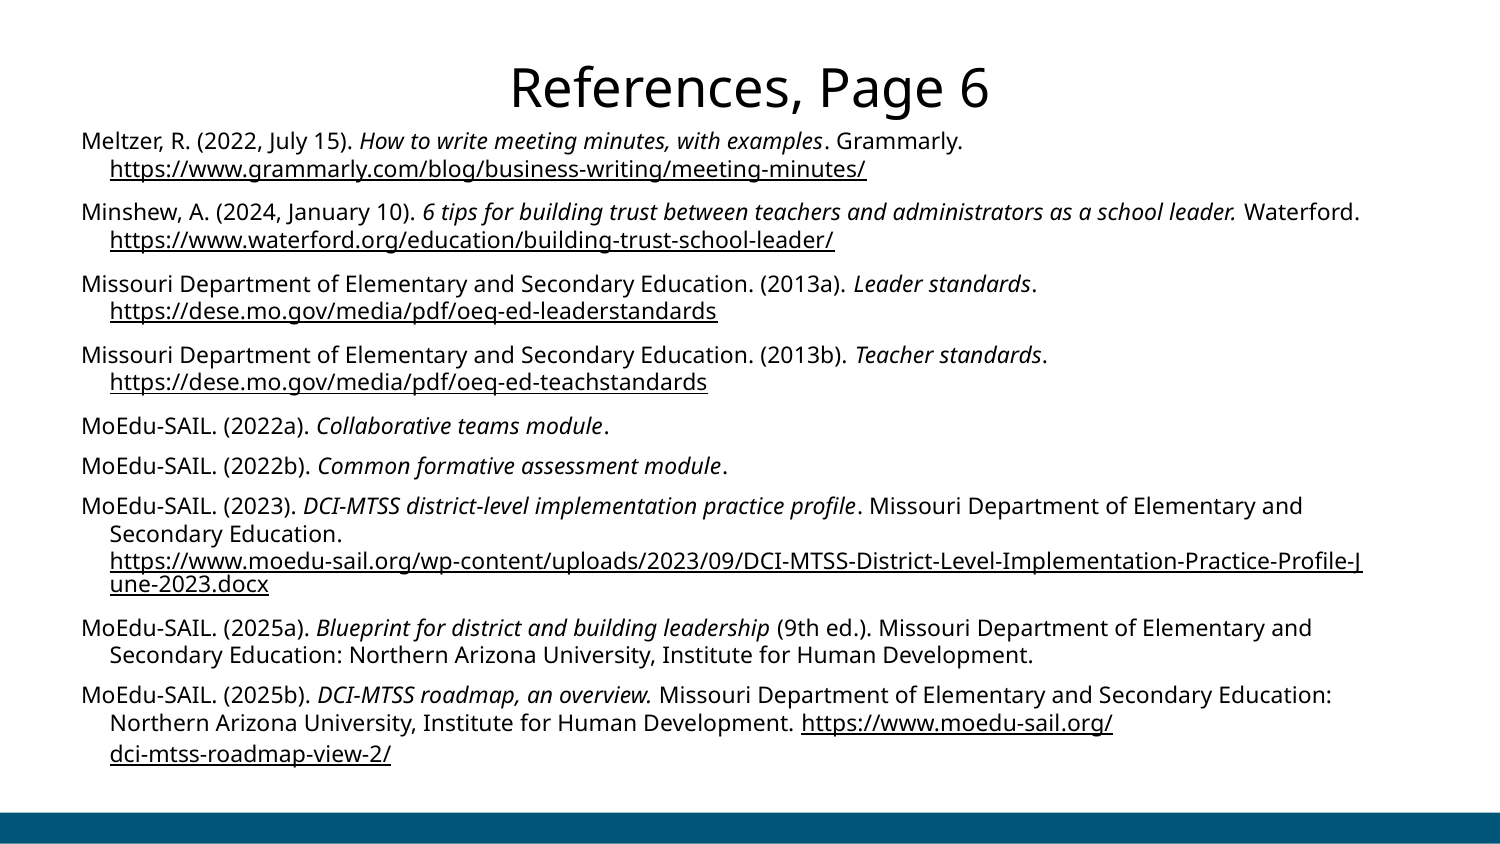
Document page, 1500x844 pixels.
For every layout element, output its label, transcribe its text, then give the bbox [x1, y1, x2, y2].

title References, Page 6 [103, 22, 1397, 120]
text_box Meltzer, R. (2022, July 15). How to write meeting minutes, with examples. Grammarly. https://www.grammarly.com/blog/business-writing/meeting-minutes/ Minshew, A. (2024, January 10). 6 tips for building trust between teachers and administrators as a school leader. Waterford. https://www.waterford.org/education/building-trust-school-leader/ Missouri Department of Elementary and Secondary Education. (2013a). Leader standards. https://dese.mo.gov/media/pdf/oeq-ed-leaderstandards Missouri Department of Elementary and Secondary Education. (2013b). Teacher standards. https://dese.mo.gov/media/pdf/oeq-ed-teachstandards MoEdu-SAIL. (2022a). Collaborative teams module. MoEdu-SAIL. (2022b). Common formative assessment module. MoEdu-SAIL. (2023). DCI-MTSS district-level implementation practice profile. Missouri Department of Elementary and Secondary Education. https://www.moedu-sail.org/wp-content/uploads/2023/09/DCI-MTSS-District-Level-Implementation-Practice-Profile-June-2023.docx MoEdu-SAIL. (2025a). Blueprint for district and building leadership (9th ed.). Missouri Department of Elementary and Secondary Education: Northern Arizona University, Institute for Human Development. MoEdu-SAIL. (2025b). DCI-MTSS roadmap, an overview. Missouri Department of Elementary and Secondary Education: Northern Arizona University, Institute for Human Development. https://www.moedu-sail.org/dci-mtss-roadmap-view-2/ ​ [65, 119, 1382, 836]
